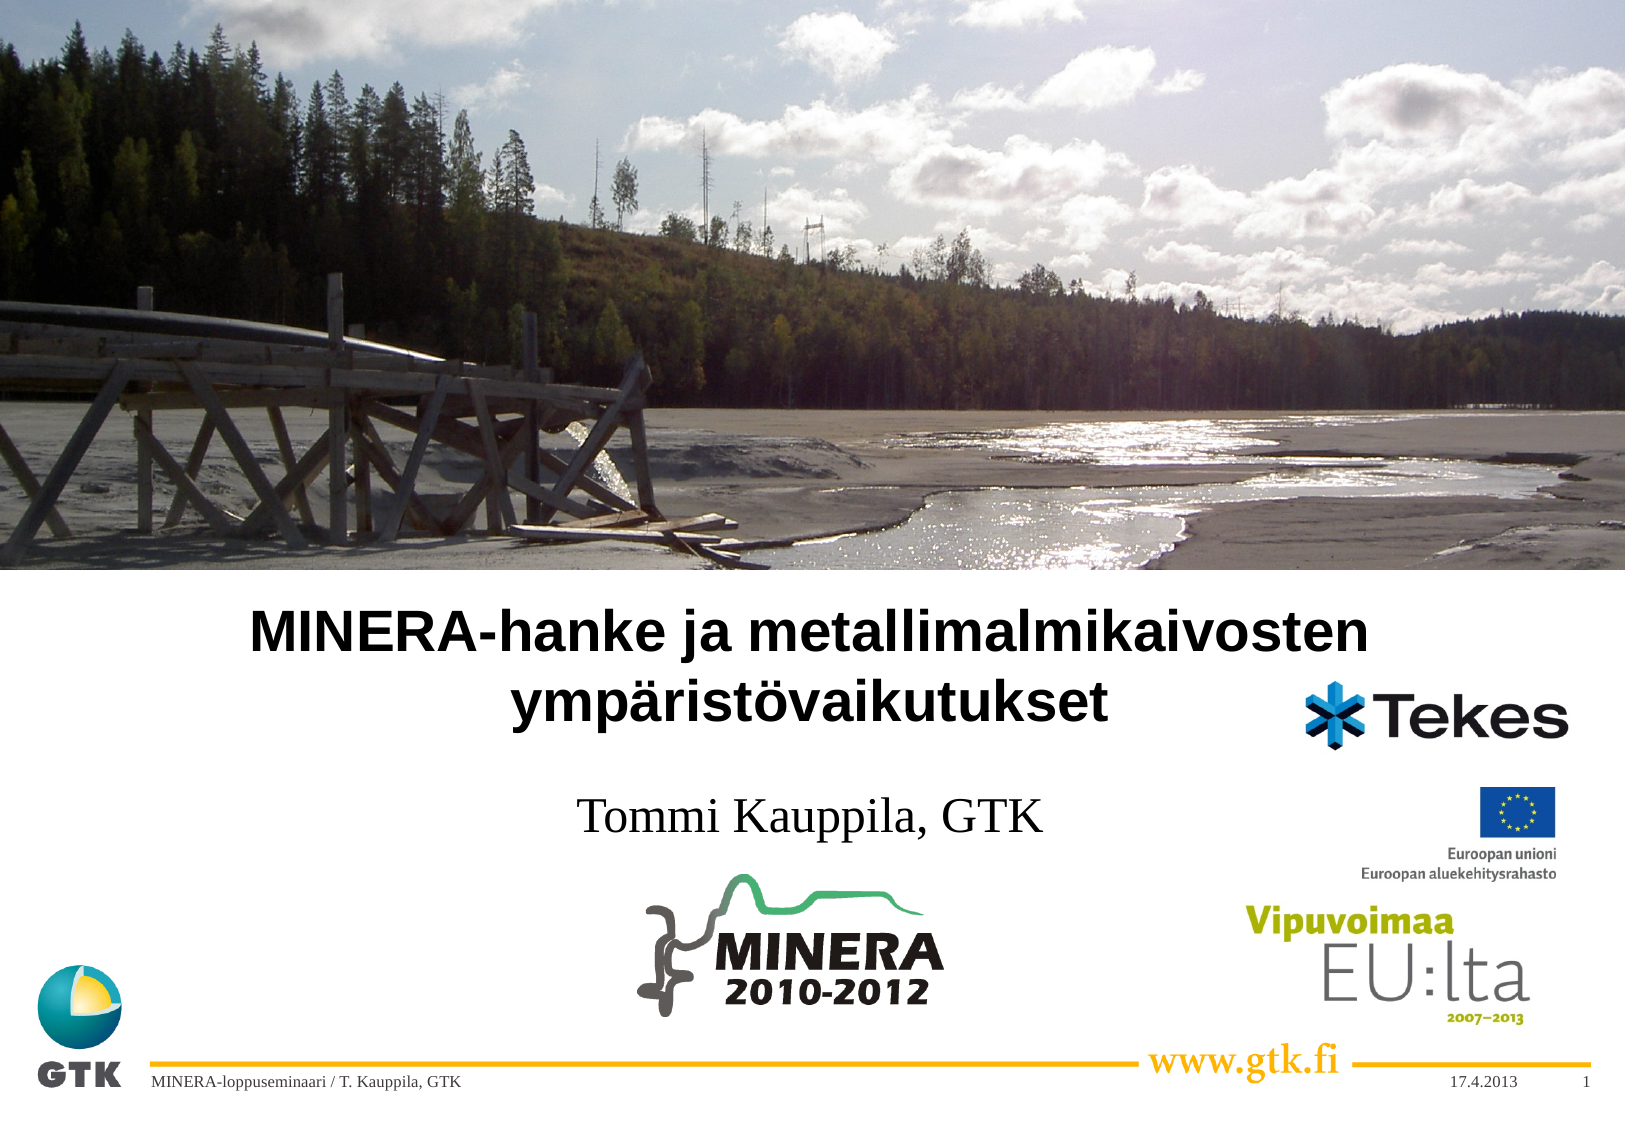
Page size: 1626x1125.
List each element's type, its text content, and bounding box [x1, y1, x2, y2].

footer MINERA-loppuseminaari / T. Kauppila, GTK [135, 1069, 1144, 1093]
picture [637, 874, 944, 1017]
picture [1299, 674, 1576, 757]
picture [31, 952, 128, 1094]
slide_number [1344, 1069, 1533, 1093]
picture [1362, 787, 1556, 882]
picture [142, 902, 1601, 1092]
picture [0, 0, 1625, 570]
subtitle Tommi Kauppila, GTK [125, 774, 1496, 1010]
title MINERA-hanke ja metallimalmikaivosten ympäristövaikutukset [125, 575, 1496, 741]
slide_number 1 [1533, 1069, 1606, 1093]
